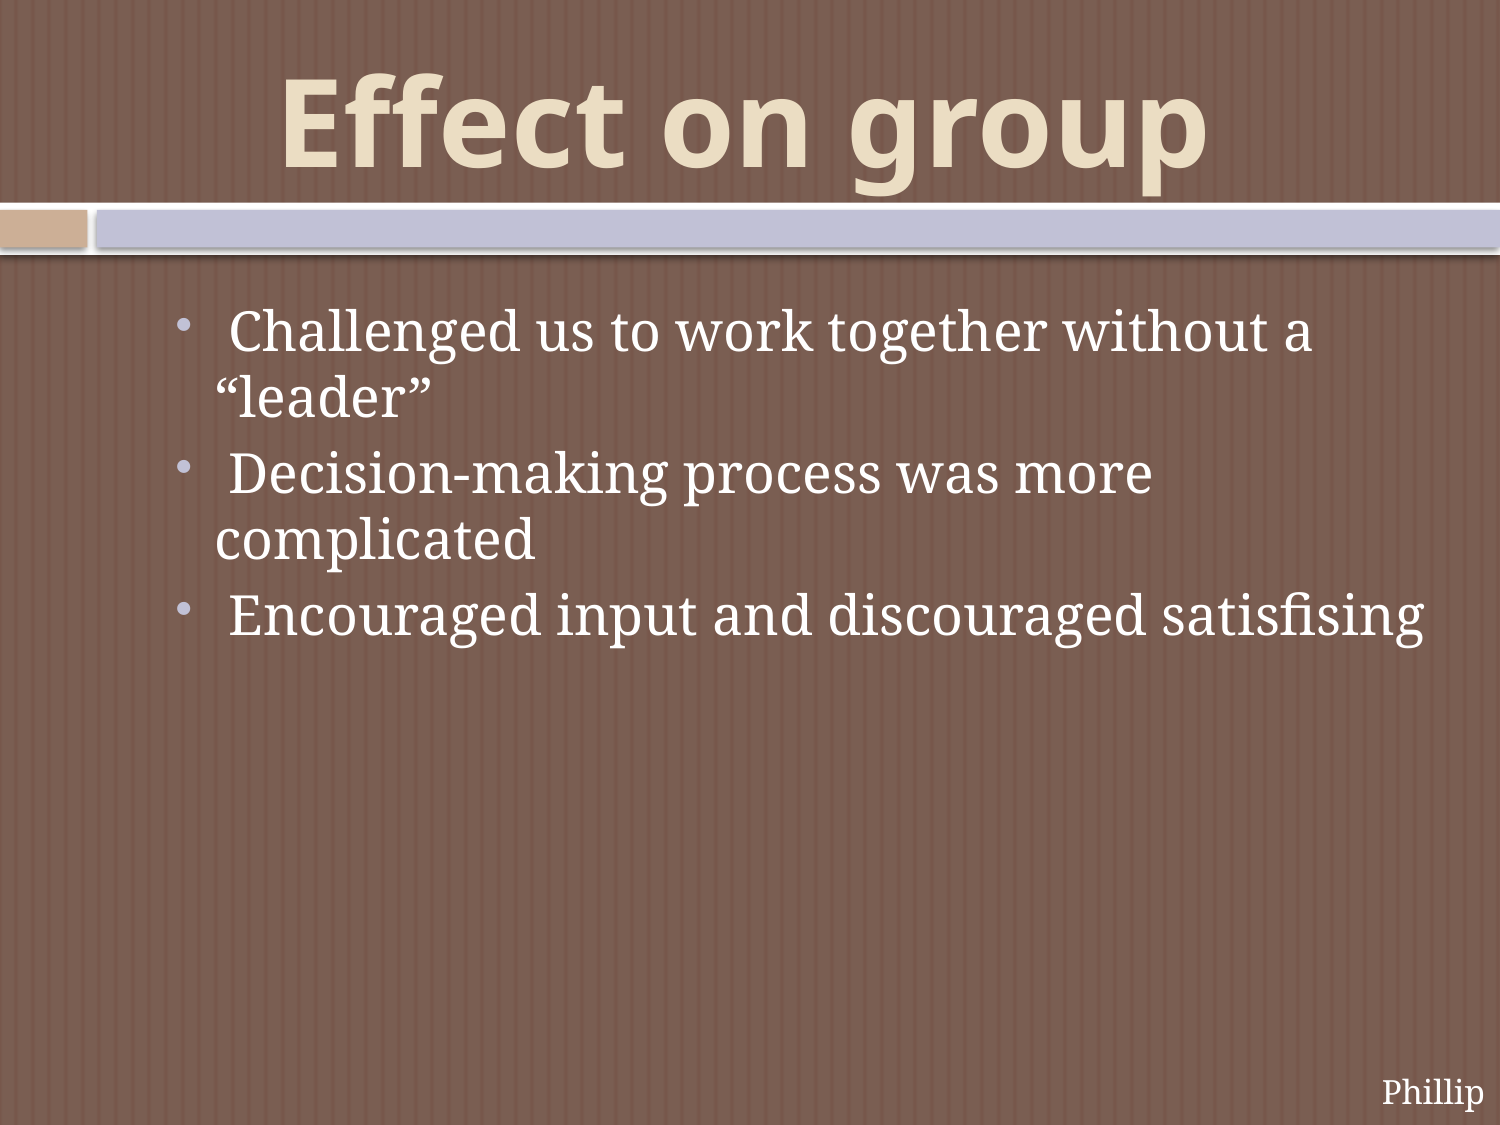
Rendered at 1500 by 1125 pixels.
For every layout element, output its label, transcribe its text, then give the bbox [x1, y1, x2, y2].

list Challenged us to work together without a “leader” Decision-making process was more complicated Encouraged input and discouraged satisfising [112, 212, 1451, 713]
title Effect on group [49, 37, 1438, 201]
text_box Phillip [1175, 1064, 1500, 1119]
